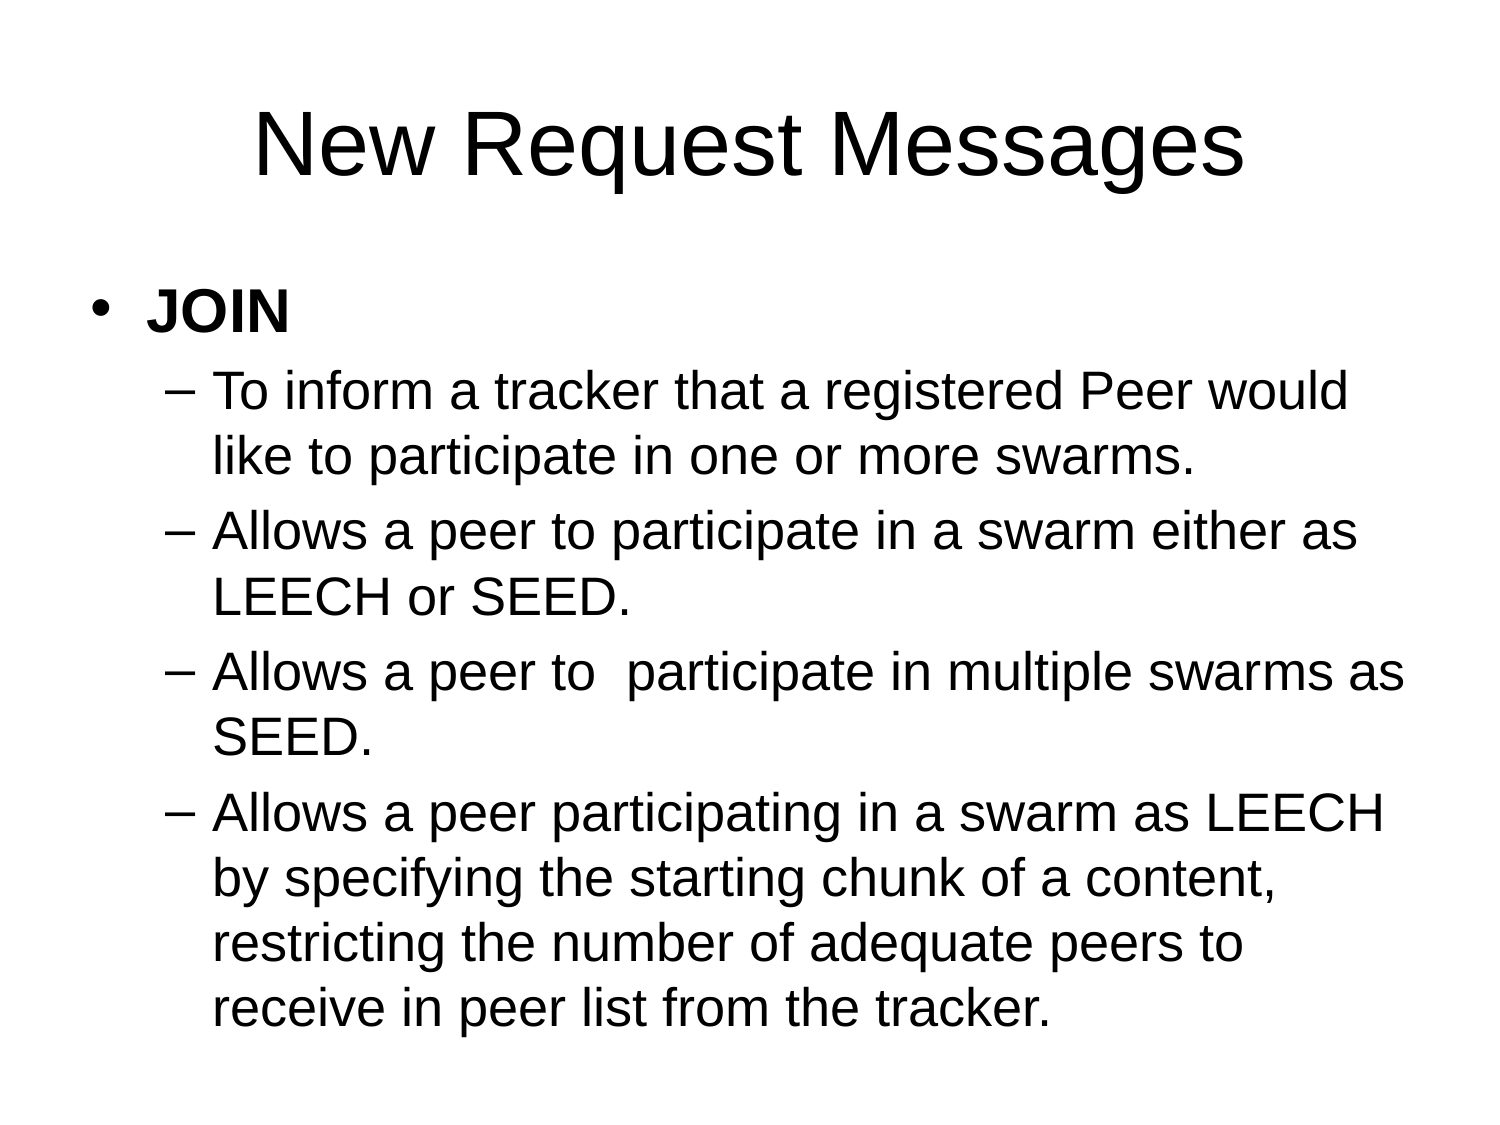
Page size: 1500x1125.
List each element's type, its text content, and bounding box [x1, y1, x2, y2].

title New Request Messages [75, 45, 1425, 233]
list JOIN To inform a tracker that a registered Peer would like to participate in one or more swarms. Allows a peer to participate in a swarm either as LEECH or SEED. Allows a peer to participate in multiple swarms as SEED. Allows a peer participating in a swarm as LEECH by specifying the starting chunk of a content, restricting the number of adequate peers to receive in peer list from the tracker. [75, 262, 1425, 1054]
